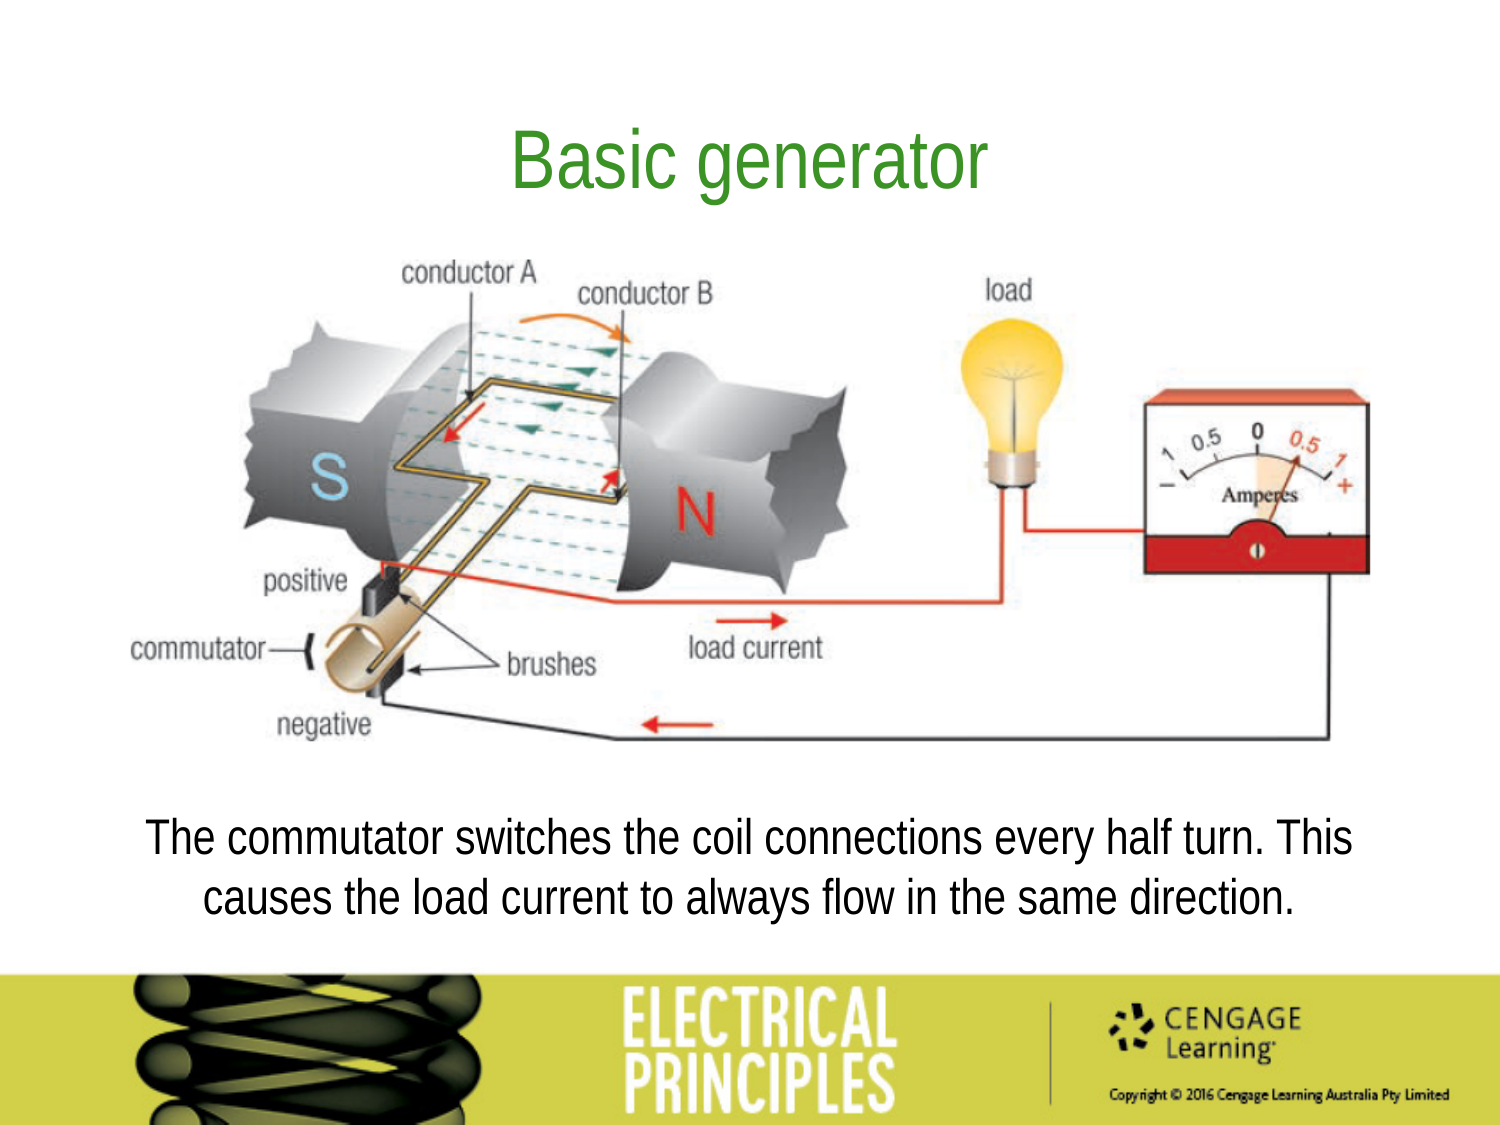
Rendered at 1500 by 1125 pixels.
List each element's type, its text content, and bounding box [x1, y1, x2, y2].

title Basic generator [0, 0, 1500, 207]
picture [0, 207, 1500, 1125]
text_box The commutator switches the coil connections every half turn. This causes the load current to always flow in the same direction. [100, 797, 1400, 932]
